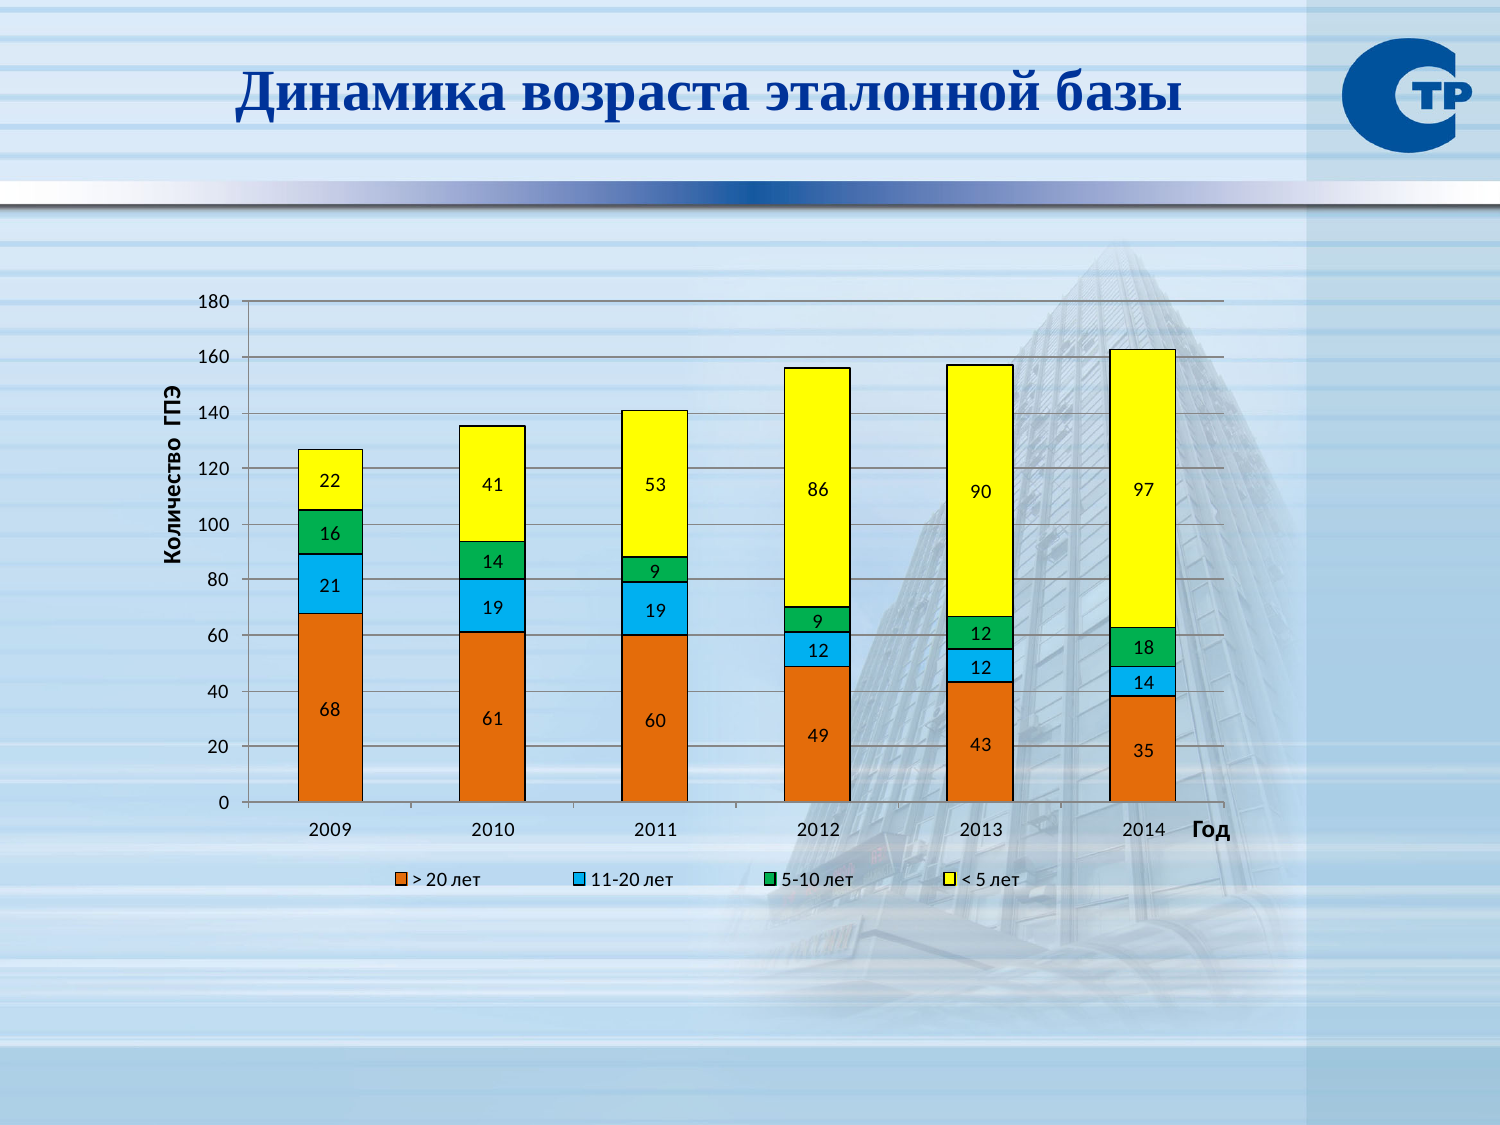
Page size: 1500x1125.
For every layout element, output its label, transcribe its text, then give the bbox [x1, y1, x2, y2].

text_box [127, 270, 1255, 961]
picture [0, 0, 1500, 1125]
title Динамика возраста эталонной базы [5, 45, 1413, 233]
